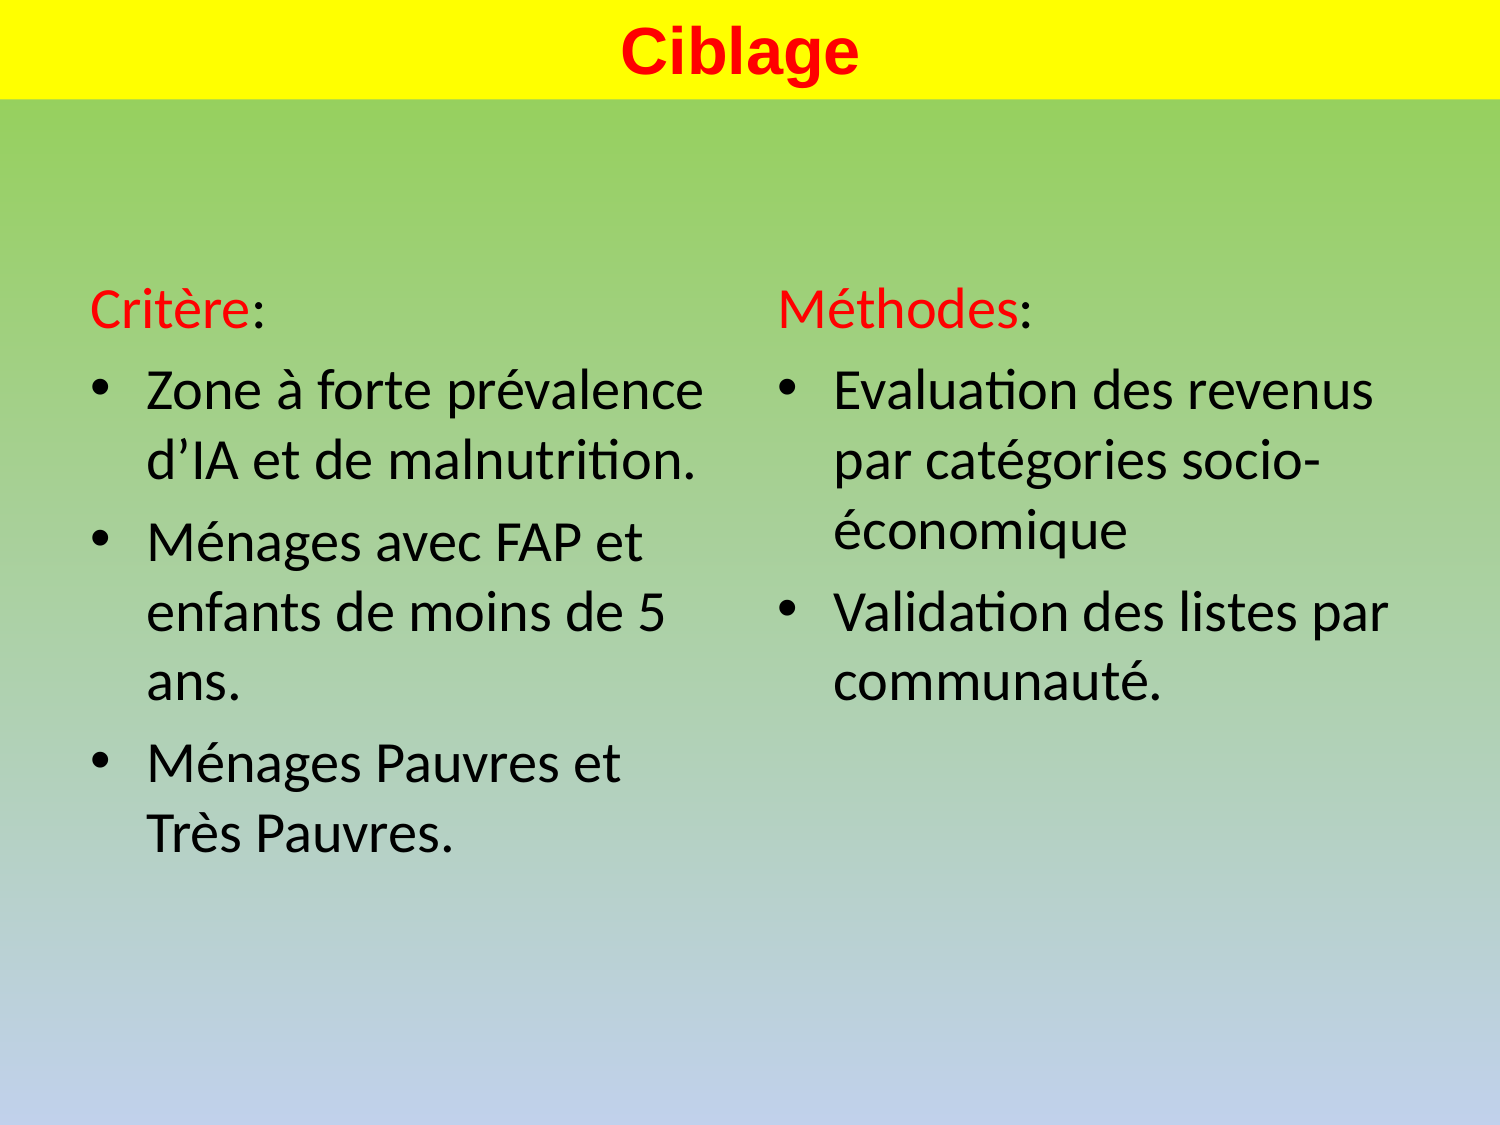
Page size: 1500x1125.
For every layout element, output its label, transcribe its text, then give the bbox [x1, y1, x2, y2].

list Méthodes: Evaluation des revenus par catégories socio-économique Validation des listes par communauté. [762, 262, 1425, 1005]
list Critère: Zone à forte prévalence d’IA et de malnutrition. Ménages avec FAP et enfants de moins de 5 ans. Ménages Pauvres et Très Pauvres. [75, 262, 738, 1005]
title Ciblage [0, 0, 1500, 100]
